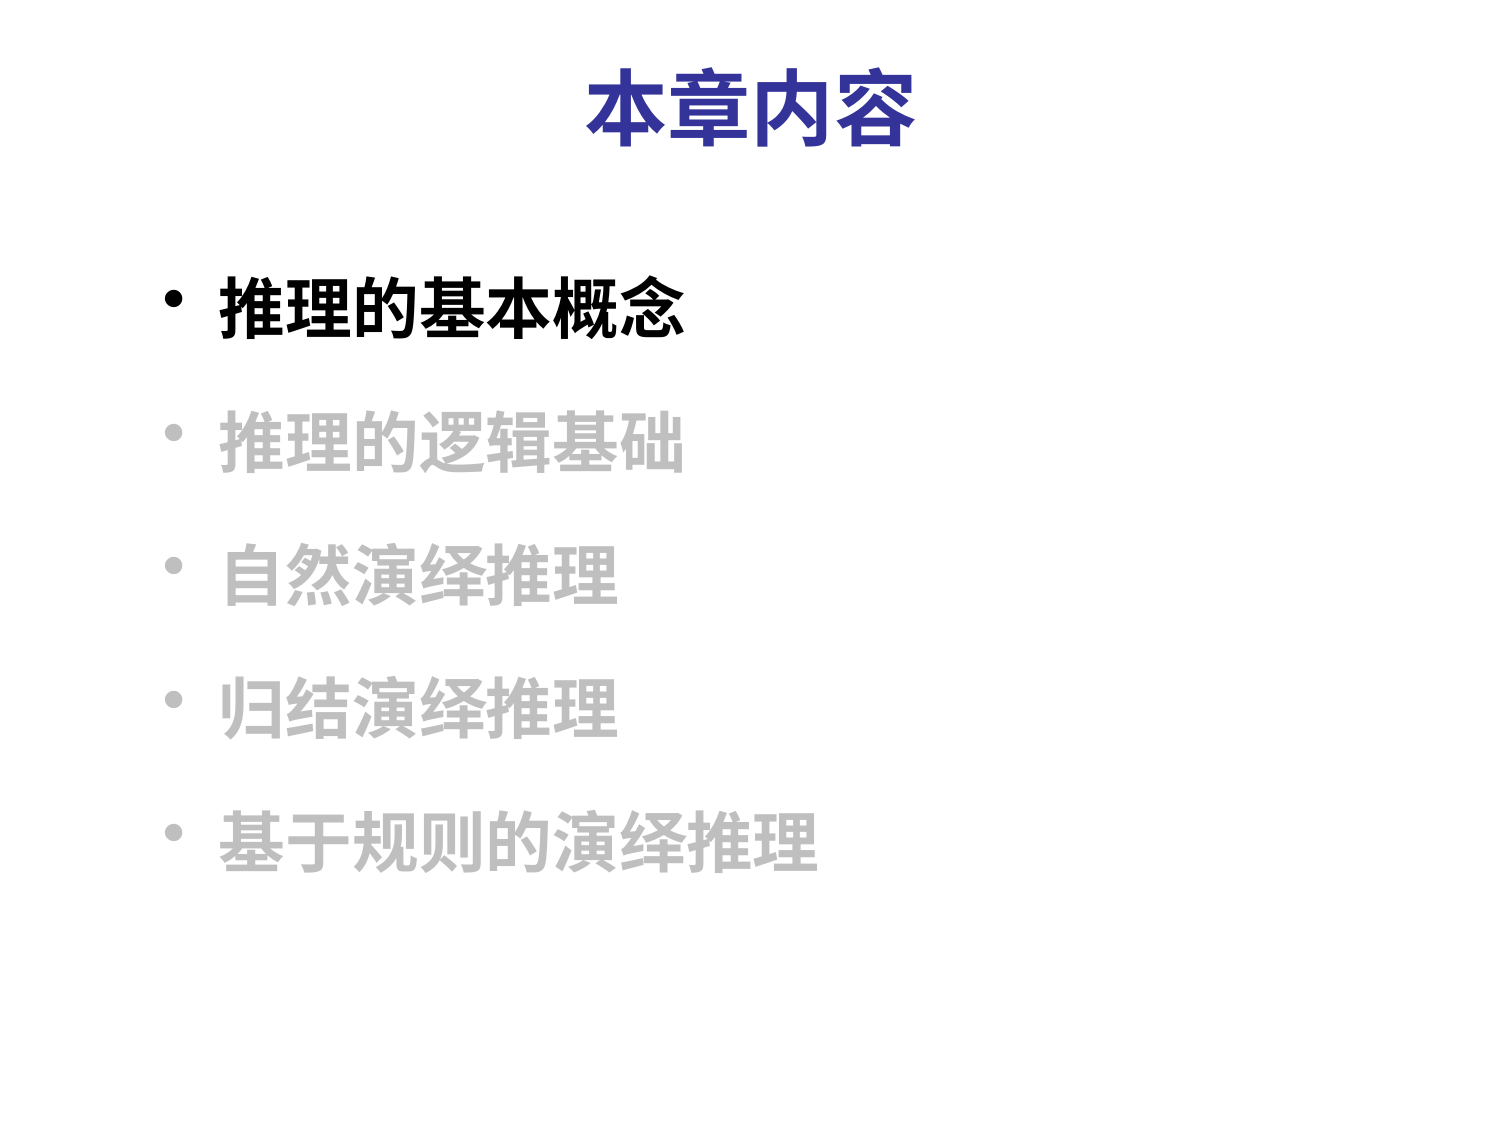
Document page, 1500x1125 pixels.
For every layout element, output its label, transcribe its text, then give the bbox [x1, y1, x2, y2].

list 推理的基本概念 推理的逻辑基础 自然演绎推理 归结演绎推理 基于规则的演绎推理 [147, 243, 1425, 1094]
title 本章内容 [77, 31, 1425, 181]
